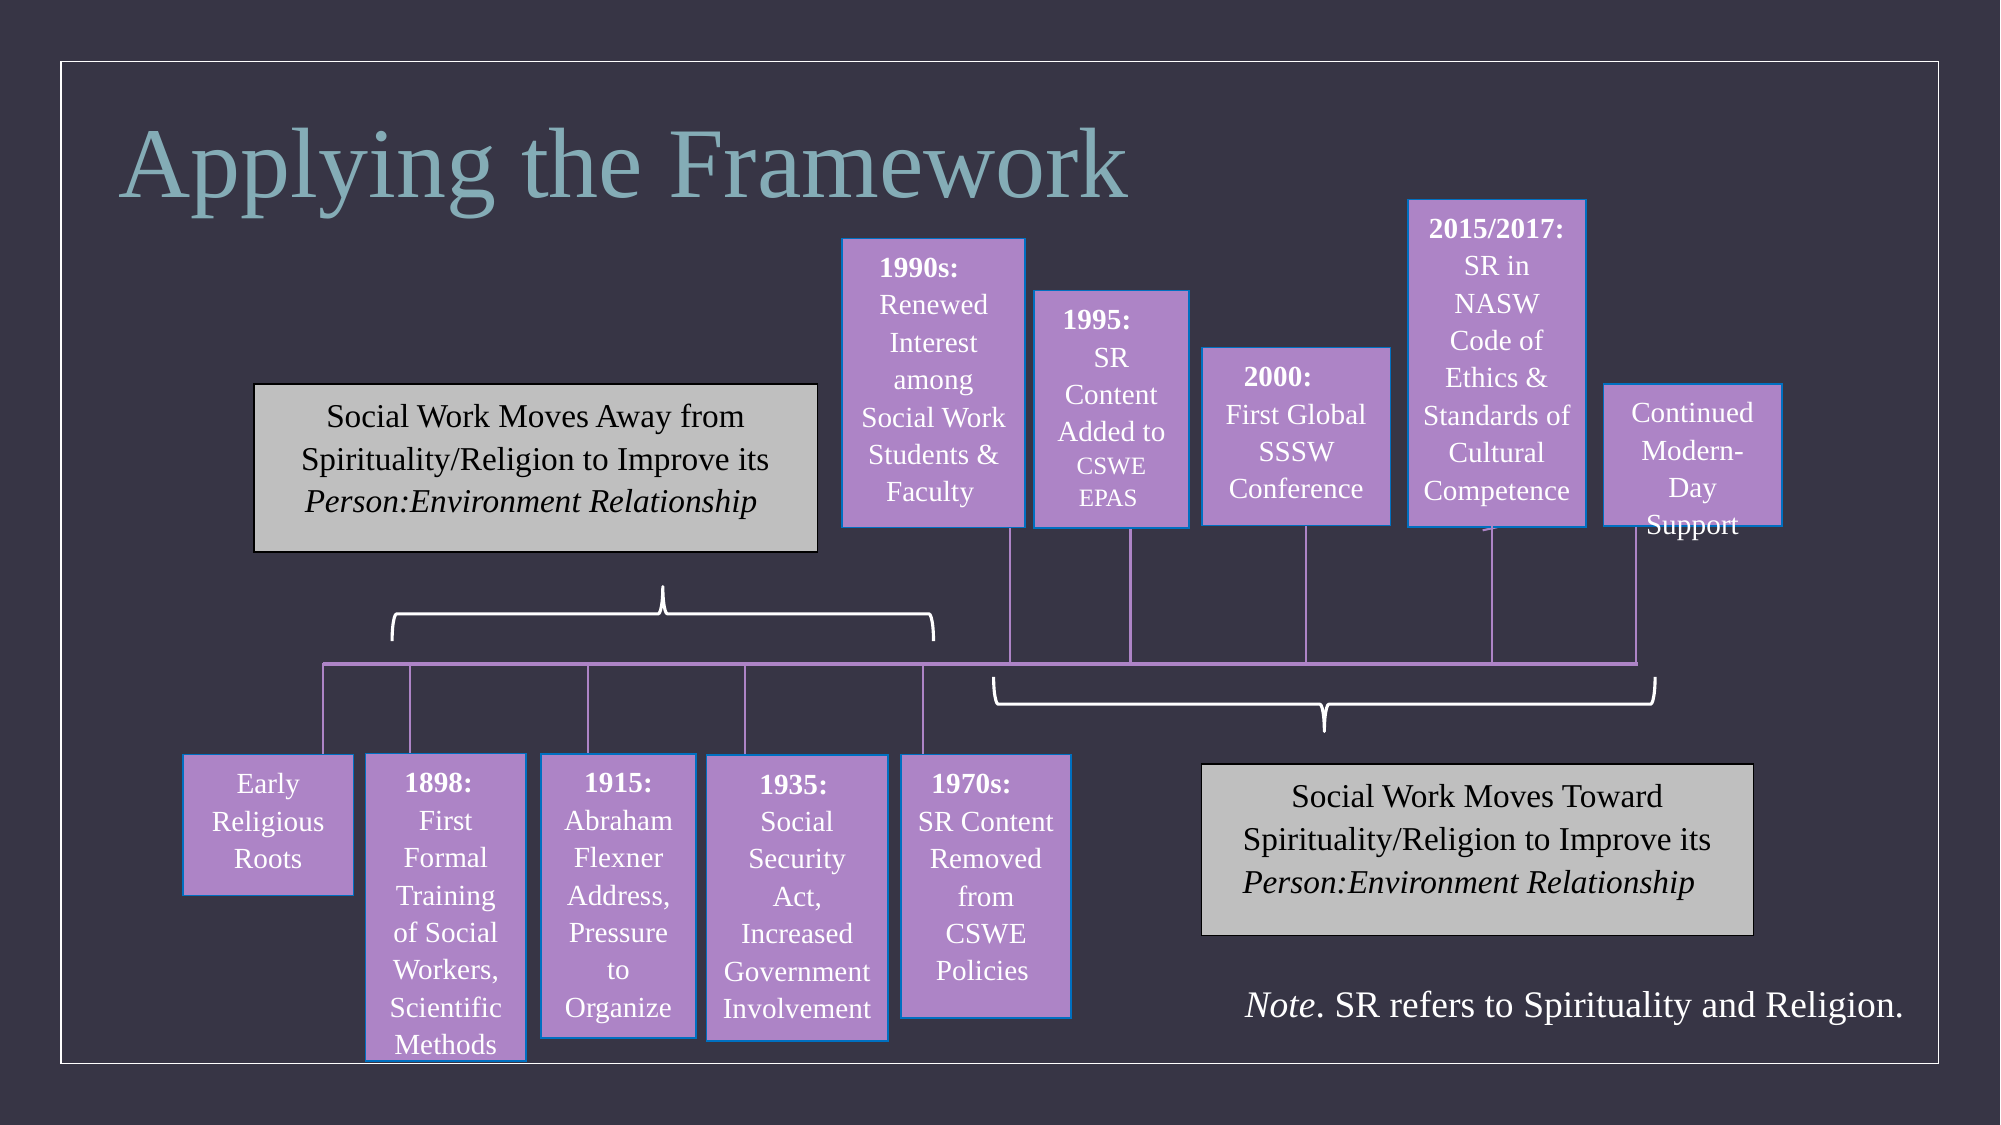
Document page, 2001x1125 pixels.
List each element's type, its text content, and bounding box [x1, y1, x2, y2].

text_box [183, 199, 1783, 1061]
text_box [391, 586, 1656, 732]
text_box Note. SR refers to Spirituality and Religion. [1229, 972, 2000, 1077]
title Applying the Framework [103, 52, 1754, 278]
